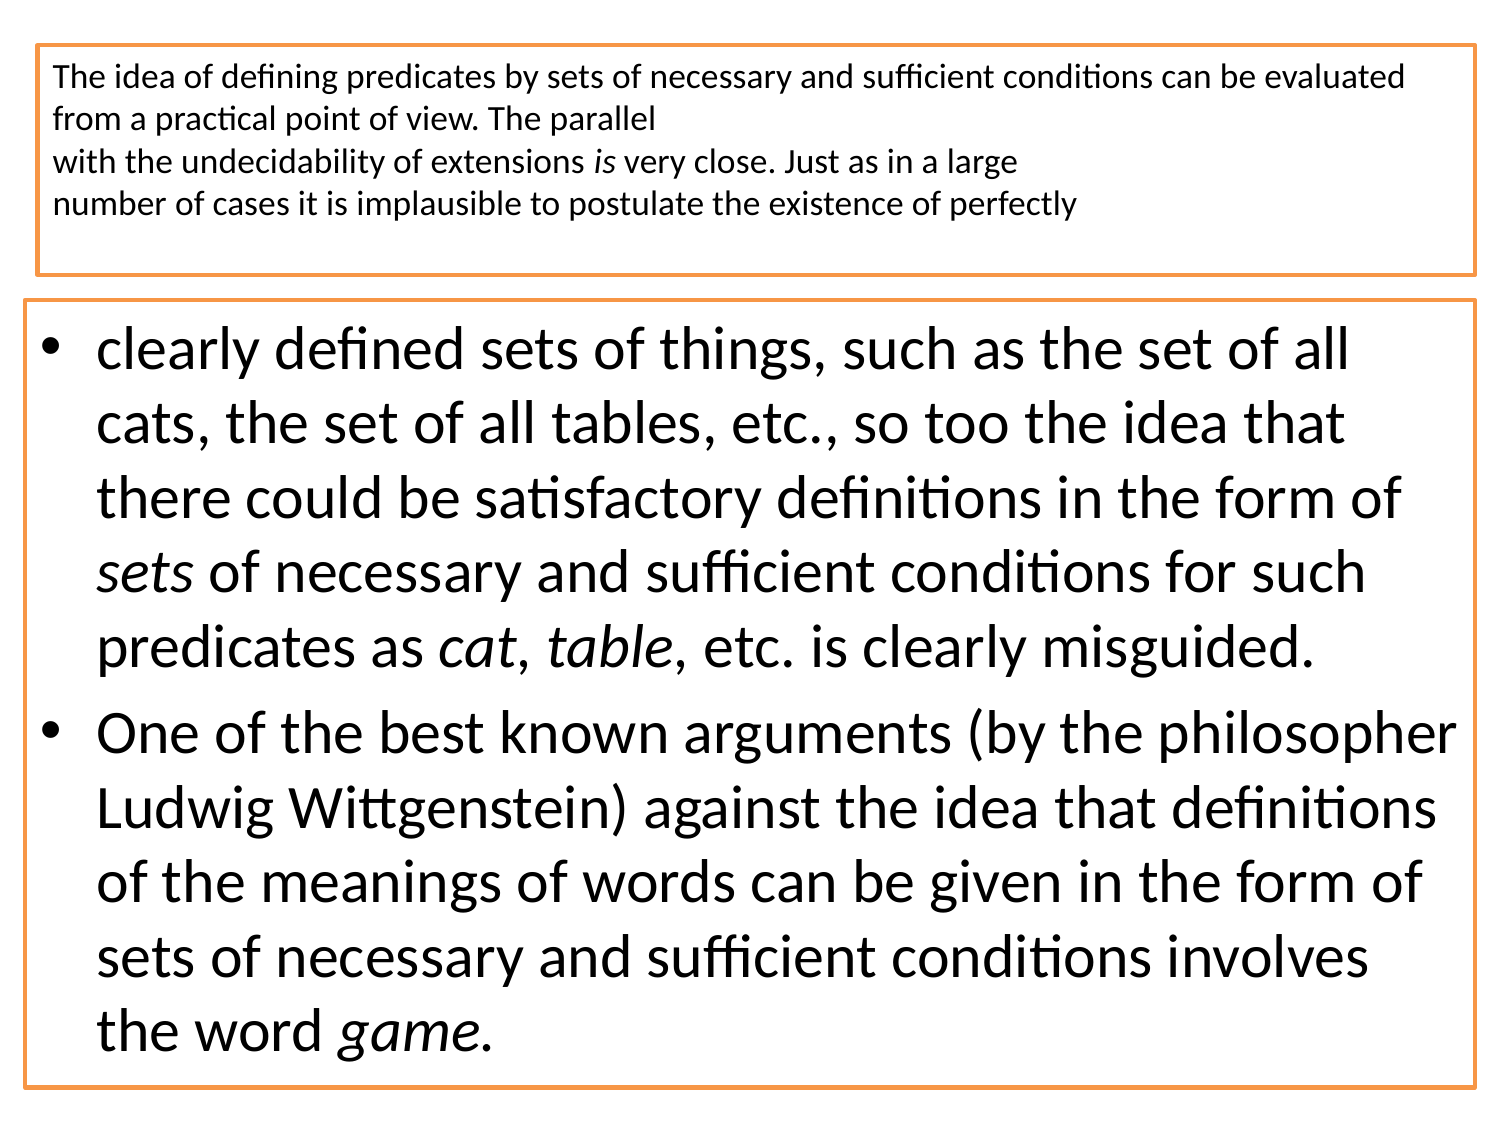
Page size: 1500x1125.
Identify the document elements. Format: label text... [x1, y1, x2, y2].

list clearly defined sets of things, such as the set of all cats, the set of all tables, etc., so too the idea that there could be satisfactory definitions in the form of sets of necessary and sufficient conditions for such predicates as cat, table, etc. is clearly misguided. One of the best known arguments (by the philosopher Ludwig Wittgenstein) against the idea that definitions of the meanings of words can be given in the form of sets of necessary and sufficient conditions involves the word game. [23, 298, 1477, 1090]
title The idea of defining predicates by sets of necessary and sufficient conditions can be evaluated from a practical point of view. The parallel with the undecidability of extensions is very close. Just as in a large number of cases it is implausible to postulate the existence of perfectly [35, 43, 1477, 277]
